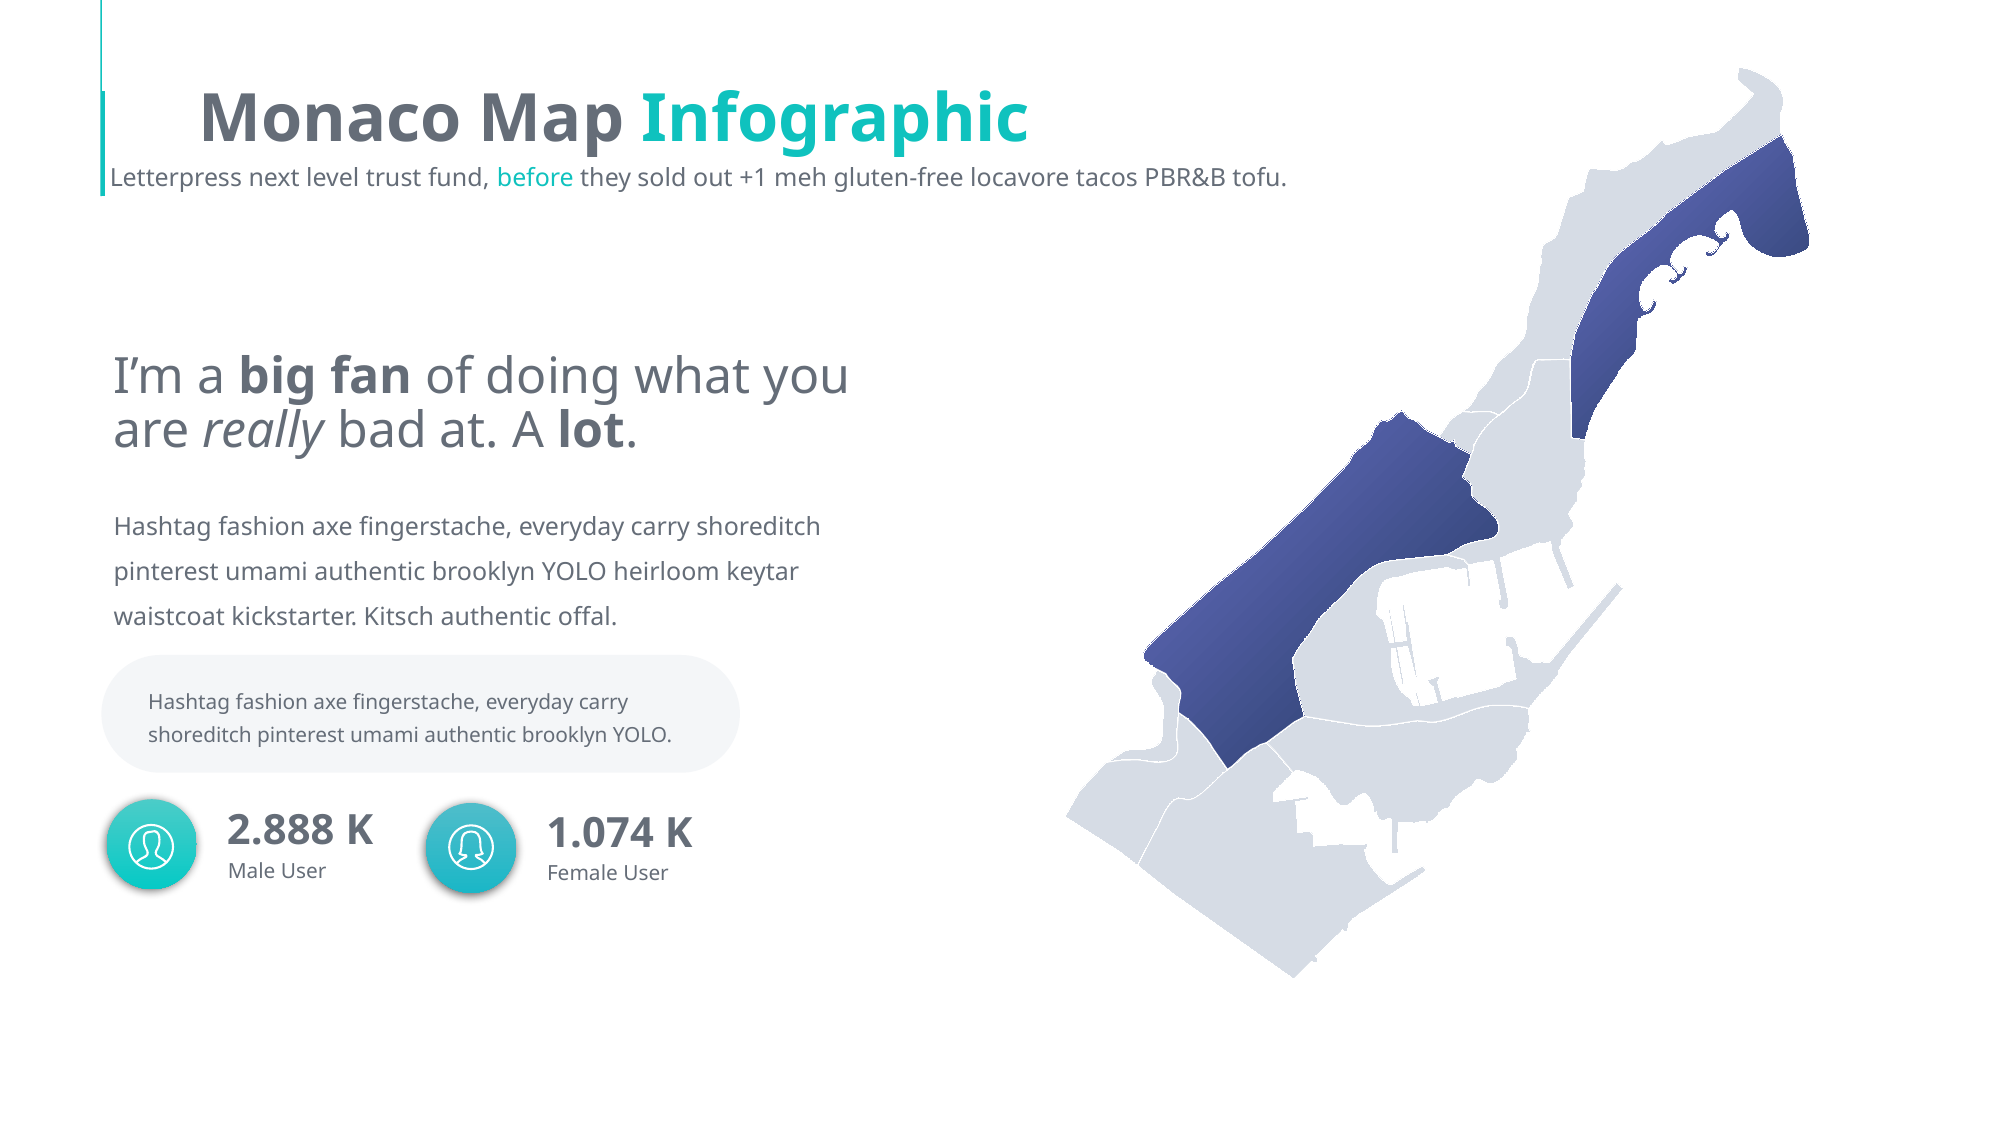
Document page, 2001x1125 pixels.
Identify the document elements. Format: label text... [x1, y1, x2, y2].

text_box I’m a big fan of doing what you are really bad at. A lot. [98, 343, 918, 467]
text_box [106, 795, 383, 890]
text_box Hashtag fashion axe fingerstache, everyday carry shoreditch pinterest umami authentic brooklyn YOLO. [100, 653, 741, 774]
text_box Letterpress next level trust fund, before they sold out +1 meh gluten-free locavore tacos PBR&B tofu. [95, 154, 1065, 199]
text_box Monaco Map Infographic [183, 66, 1065, 154]
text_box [1065, 66, 1811, 979]
text_box Hashtag fashion axe fingerstache, everyday carry shoreditch pinterest umami authentic brooklyn YOLO heirloom keytar waistcoat kickstarter. Kitsch authentic offal. [98, 488, 897, 638]
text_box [426, 798, 703, 893]
